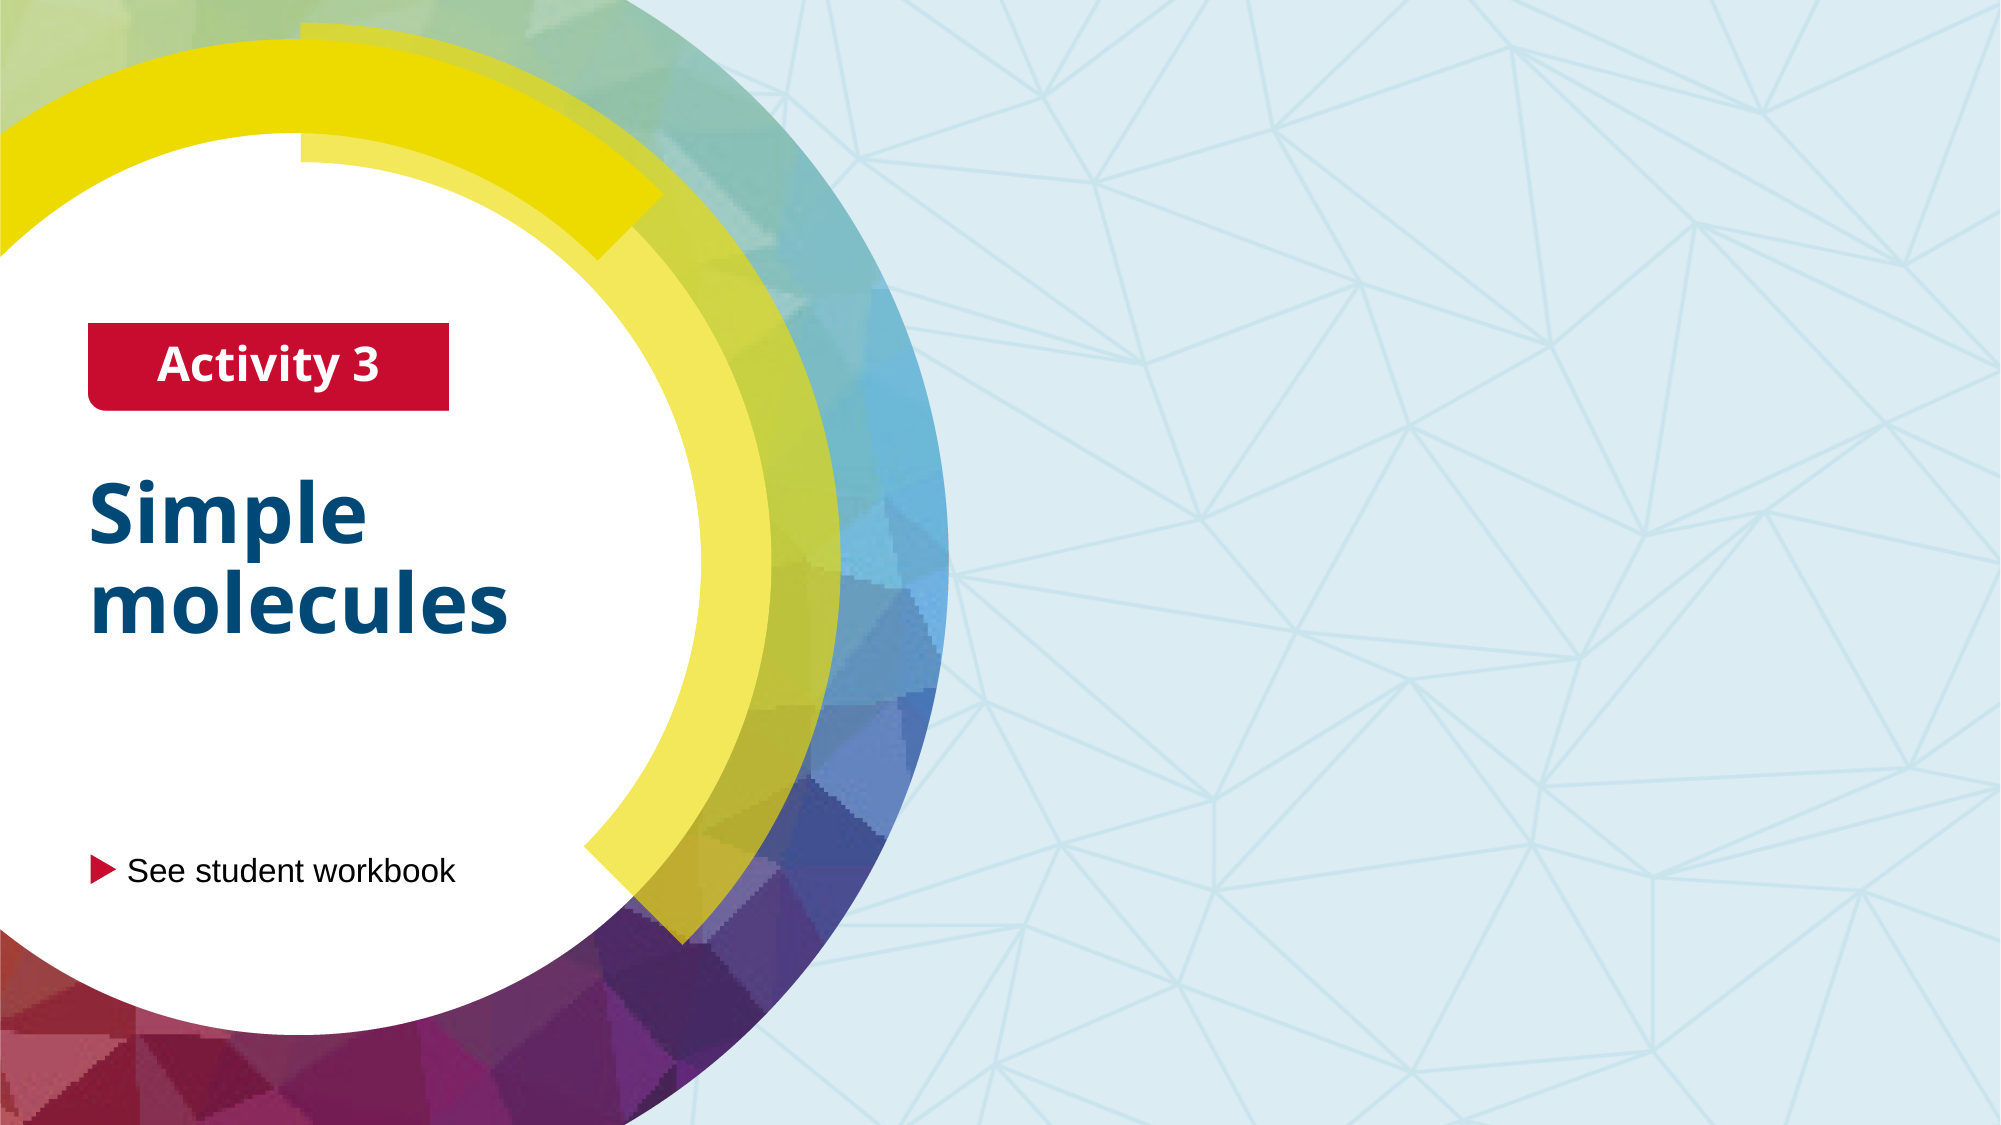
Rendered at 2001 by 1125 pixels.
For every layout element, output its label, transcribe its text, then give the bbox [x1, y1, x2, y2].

title Simple molecules [88, 471, 680, 619]
list See student workbook [126, 802, 680, 890]
picture [0, 0, 2001, 1125]
list Activity 3 [88, 323, 449, 410]
